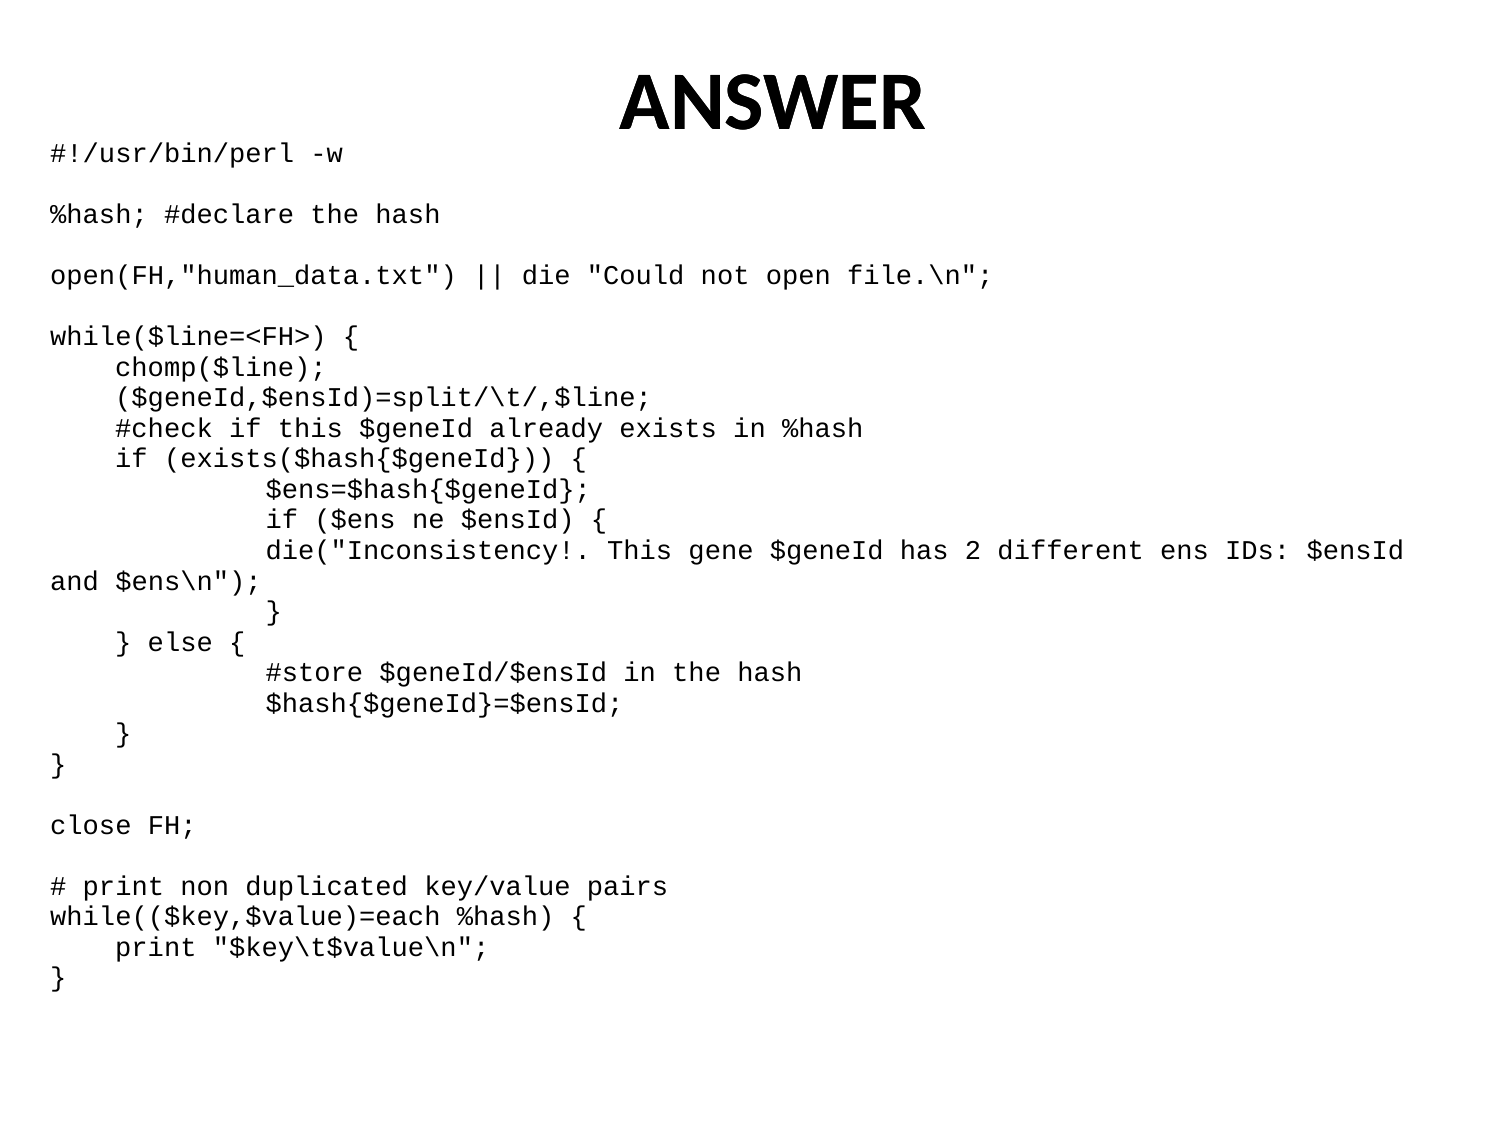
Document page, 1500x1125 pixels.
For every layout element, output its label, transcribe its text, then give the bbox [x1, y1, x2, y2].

text_box ANSWER [574, 34, 971, 129]
text_box #!/usr/bin/perl -w %hash; #declare the hash open(FH,"human_data.txt") || die "Could not open file.\n"; while($line=<FH>) { chomp($line); ($geneId,$ensId)=split/\t/,$line; #check if this $geneId already exists in %hash if (exists($hash{$geneId})) { $ens=$hash{$geneId}; if ($ens ne $ensId) { die("Inconsistency!. This gene $geneId has 2 different ens IDs: $ensId and $ens\n"); } } else { #store $geneId/$ensId in the hash $hash{$geneId}=$ensId; } } close FH; # print non duplicated key/value pairs while(($key,$value)=each %hash) { print "$key\t$value\n"; } [36, 129, 1433, 1055]
